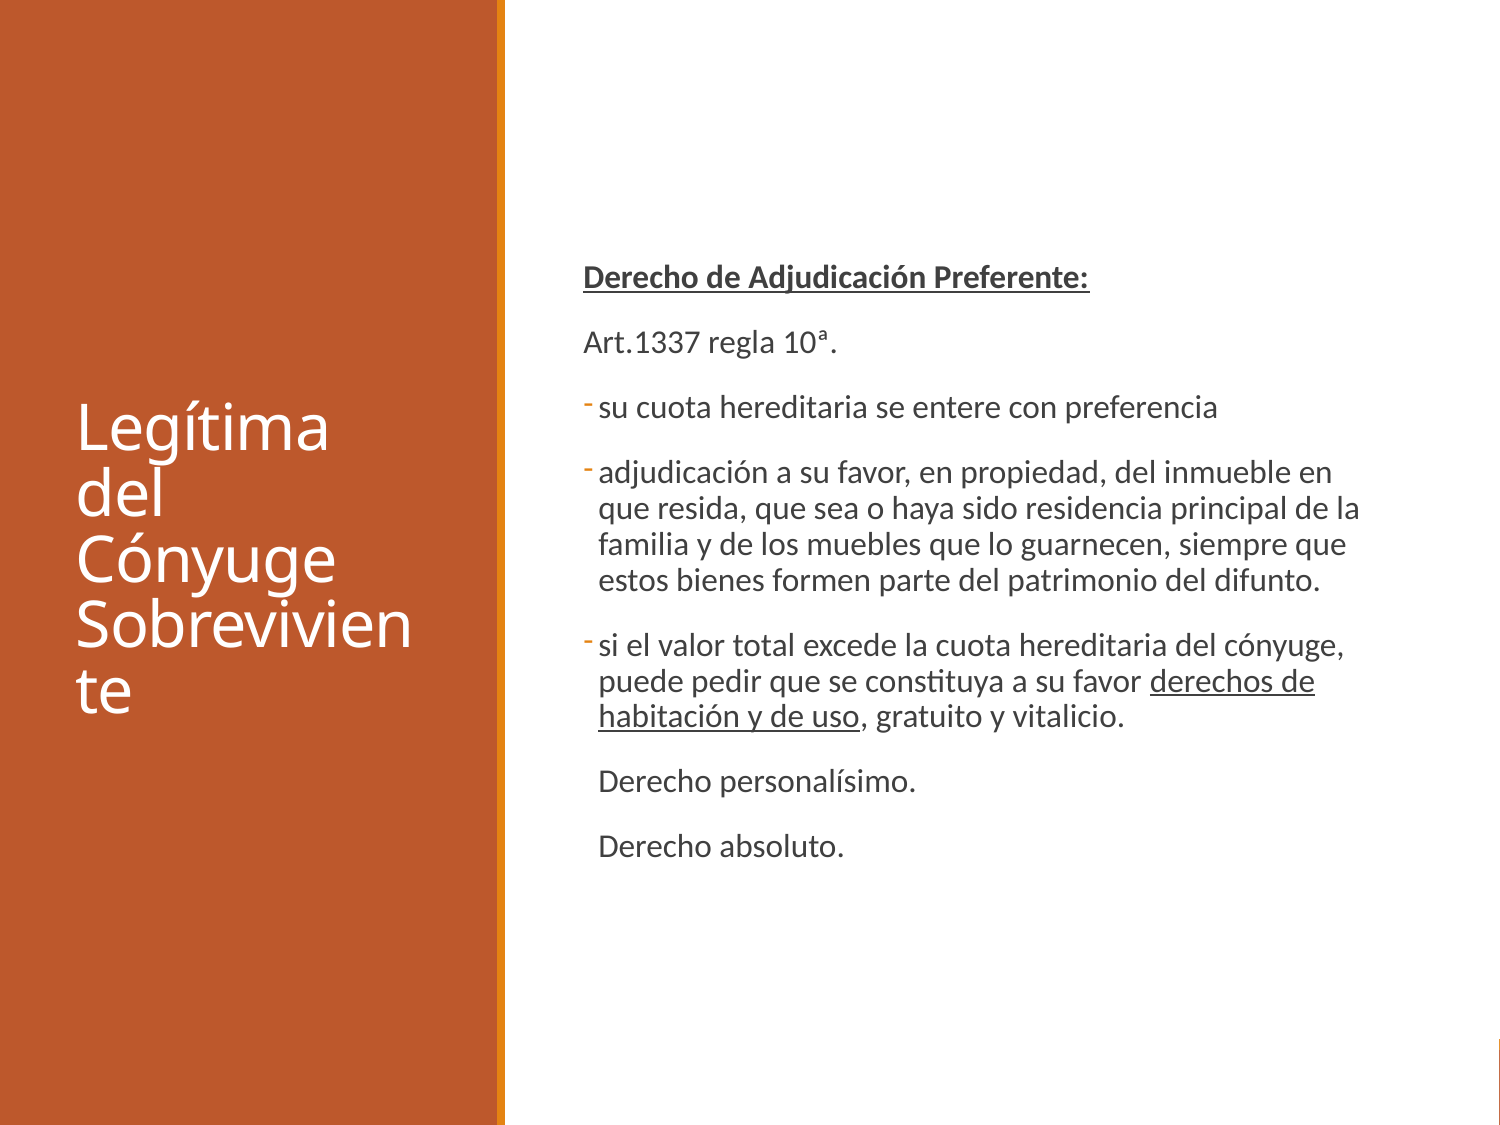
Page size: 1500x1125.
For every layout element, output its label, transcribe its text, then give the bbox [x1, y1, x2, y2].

text_box [0, 0, 496, 1125]
title Legítima del Cónyuge Sobreviviente [60, 99, 441, 1026]
text_box [496, 0, 506, 1125]
list Derecho de Adjudicación Preferente: Art.1337 regla 10ª. su cuota hereditaria se entere con preferencia adjudicación a su favor, en propiedad, del inmueble en que resida, que sea o haya sido residencia principal de la familia y de los muebles que lo guarnecen, siempre que estos bienes formen parte del patrimonio del difunto. si el valor total excede la cuota hereditaria del cónyuge, puede pedir que se constituya a su favor derechos de habitación y de uso, gratuito y vitalicio. Derecho personalísimo. Derecho absoluto. [583, 99, 1373, 1026]
text_box [506, 0, 1500, 1125]
